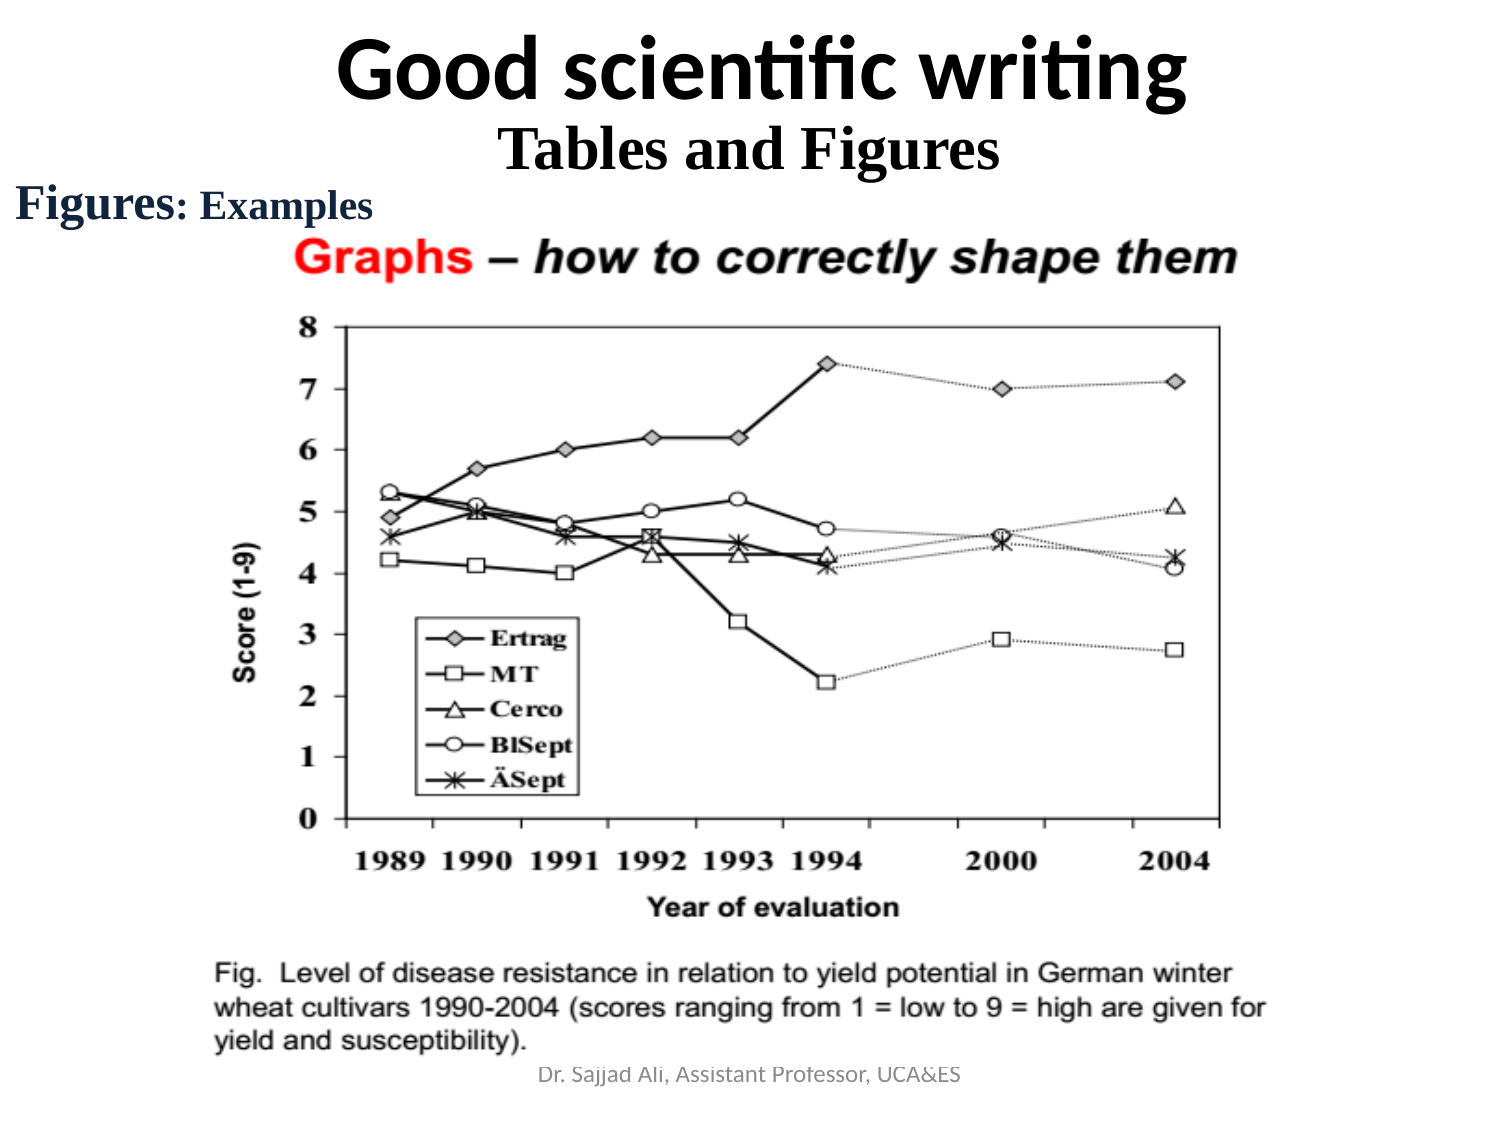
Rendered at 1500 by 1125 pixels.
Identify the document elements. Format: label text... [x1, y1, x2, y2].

subtitle Figures: Examples [0, 162, 1500, 250]
text_box Tables and Figures [483, 99, 1017, 190]
footer Dr. Sajjad Ali, Assistant Professor, UCA&ES [512, 1075, 988, 1103]
picture [157, 220, 1326, 1067]
text_box Good scientific writing [124, 0, 1400, 125]
